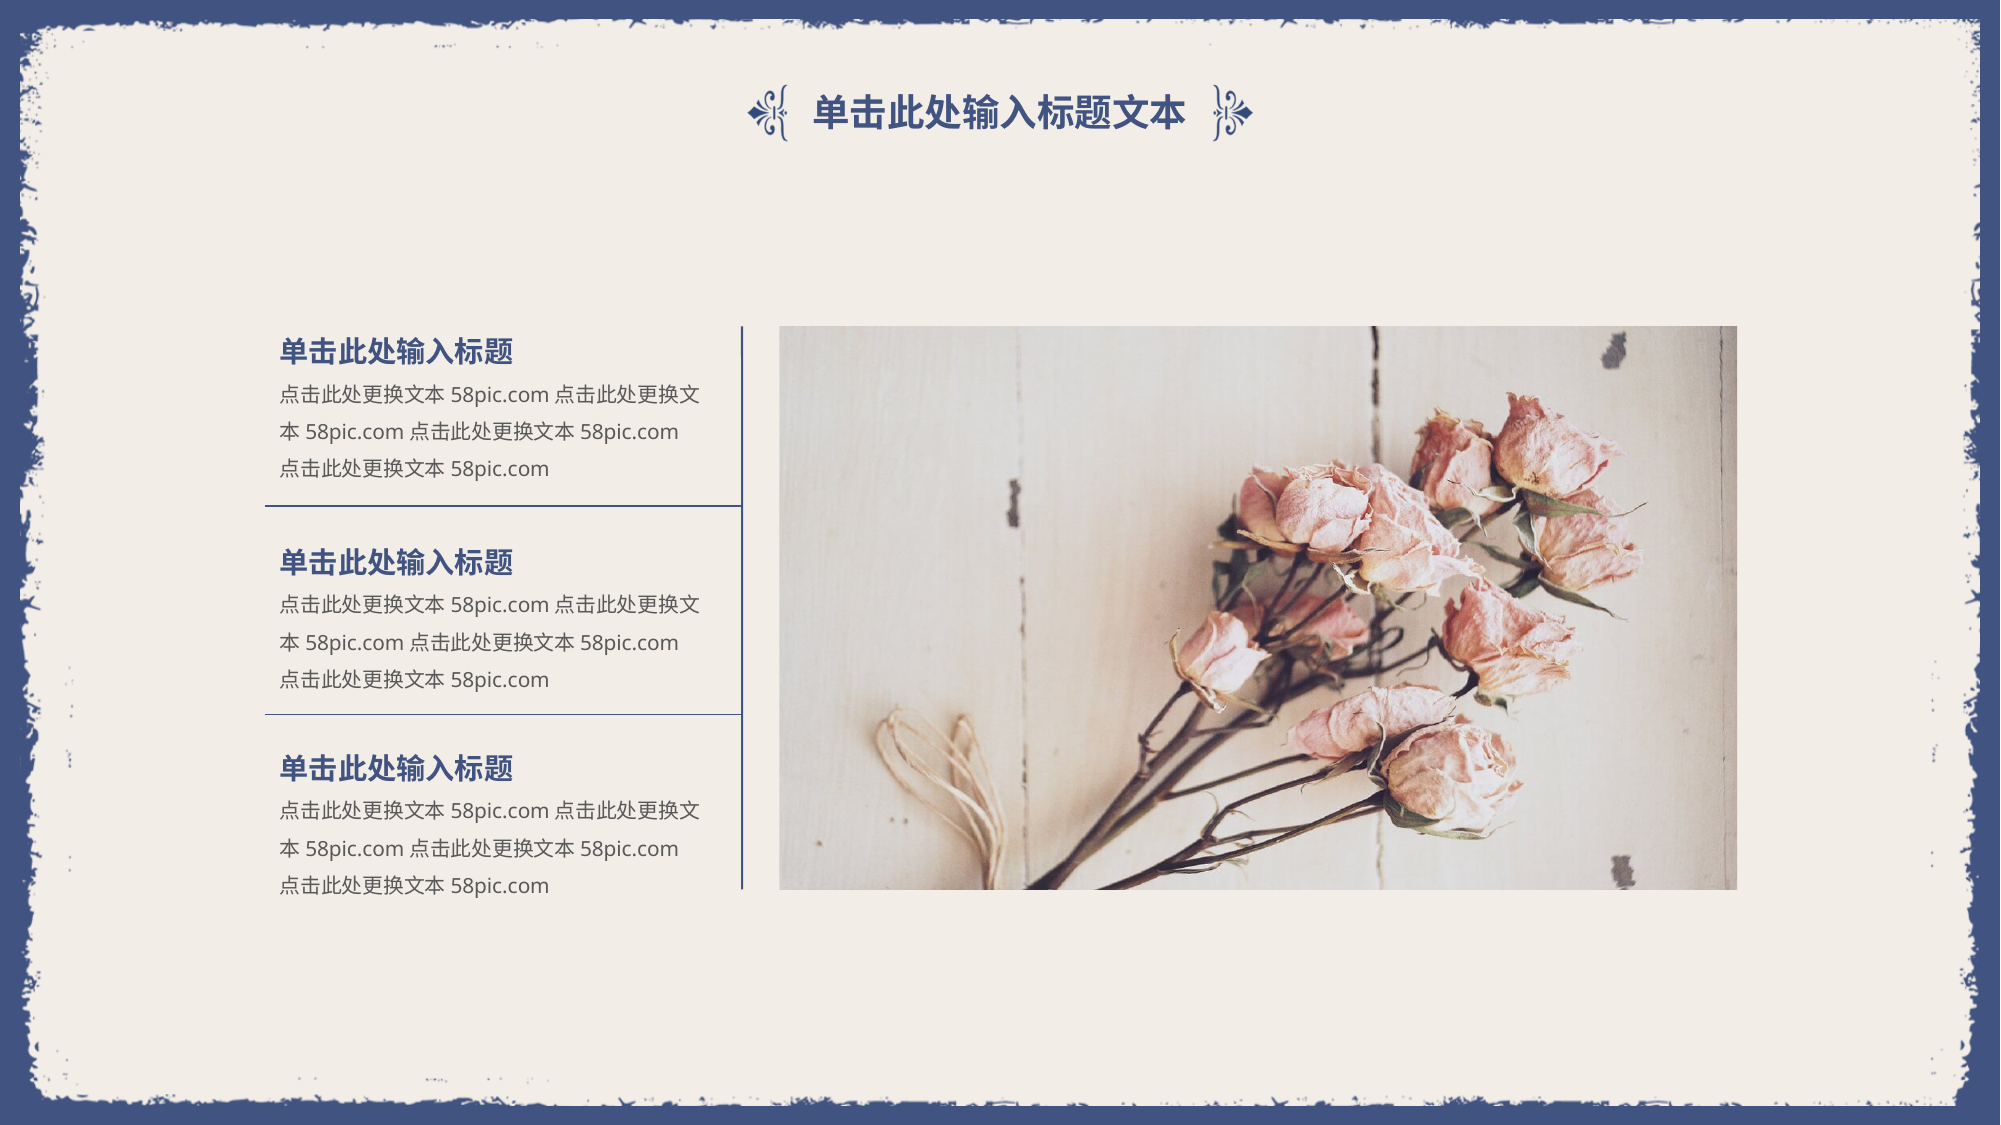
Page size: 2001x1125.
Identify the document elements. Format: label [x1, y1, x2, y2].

picture [738, 93, 796, 134]
text_box [0, 6, 2000, 1119]
picture [1204, 93, 1262, 134]
